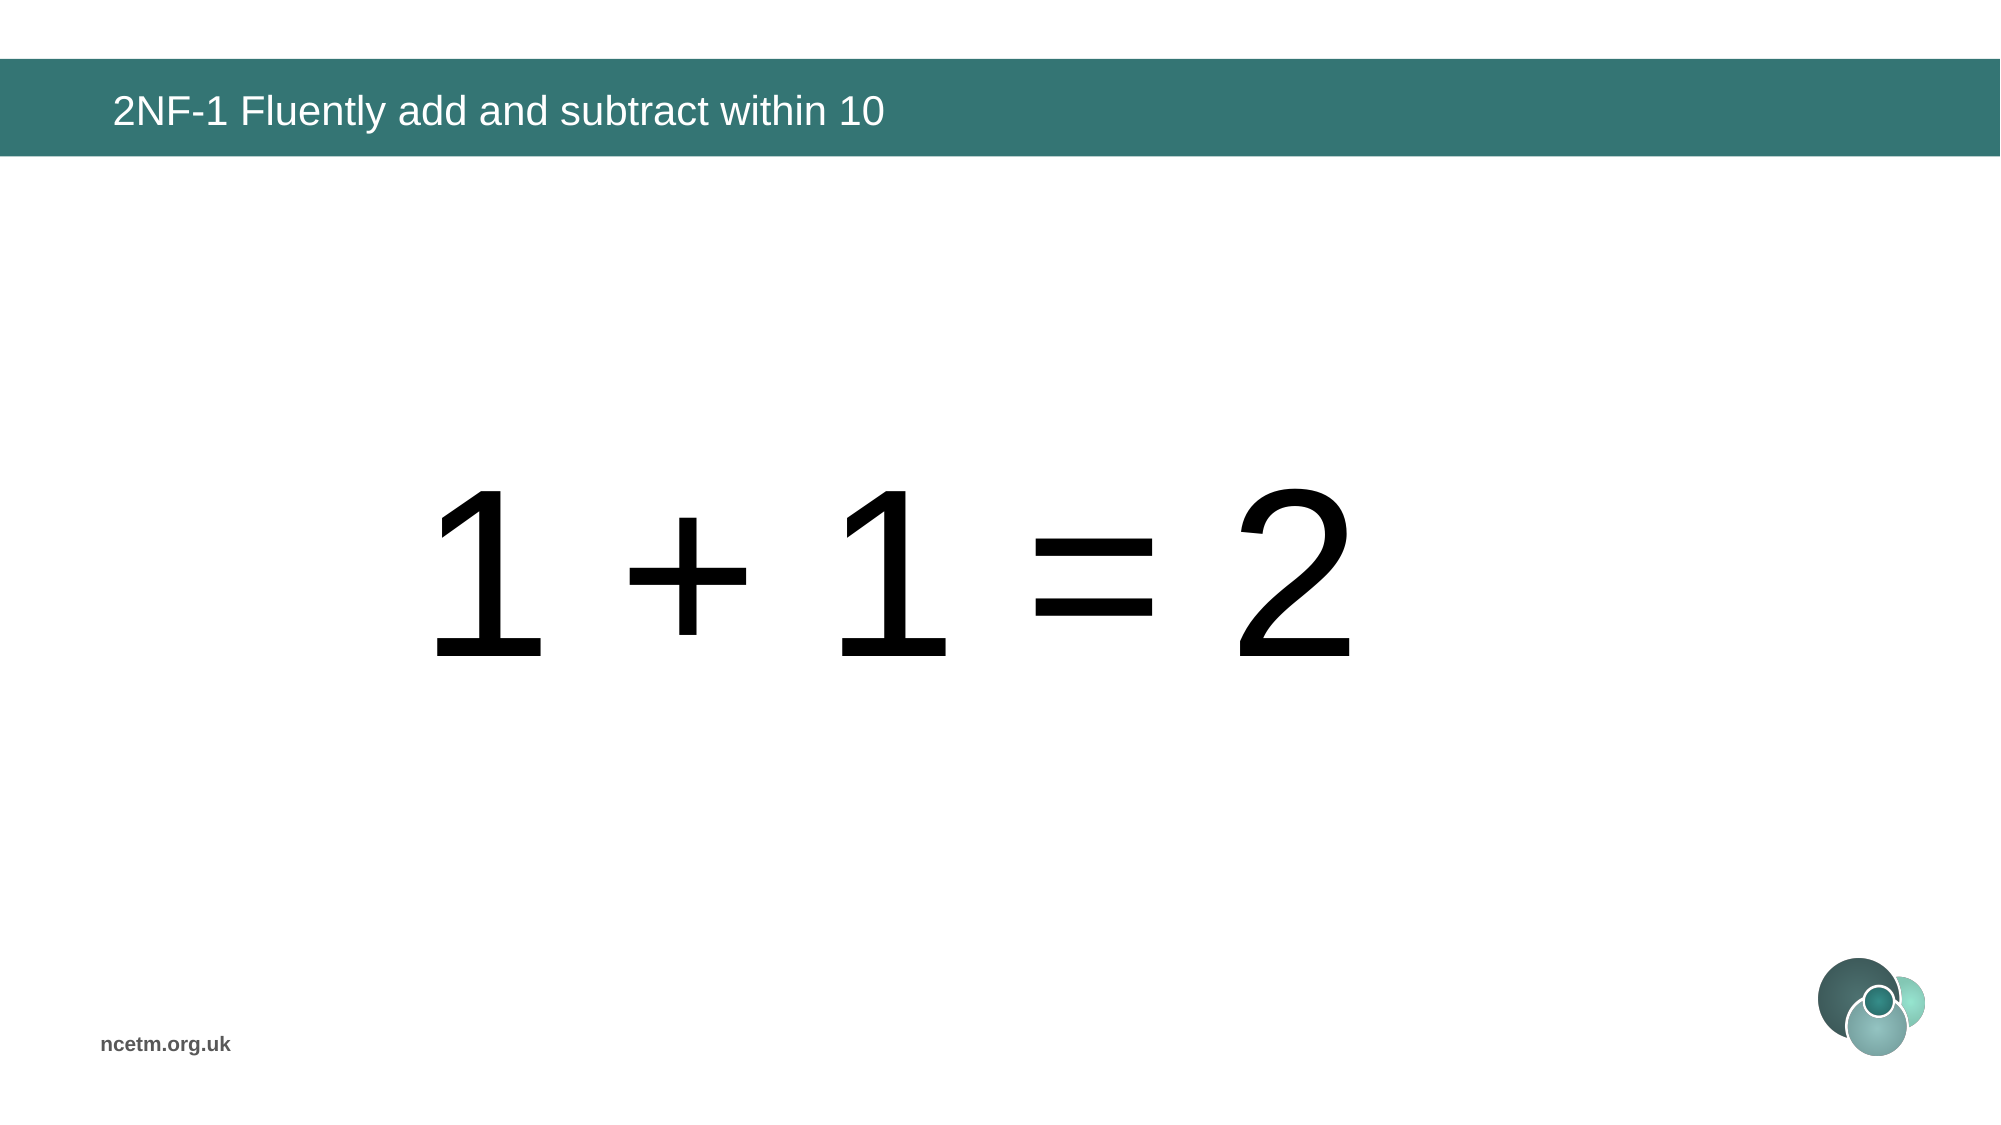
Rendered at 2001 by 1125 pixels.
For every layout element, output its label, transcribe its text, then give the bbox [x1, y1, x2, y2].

text_box 2 [1213, 409, 1377, 712]
picture [1818, 958, 1925, 1056]
title 2NF-1 Fluently add and subtract within 10 [97, 76, 1945, 147]
text_box 1 + 1 = [404, 409, 1213, 712]
